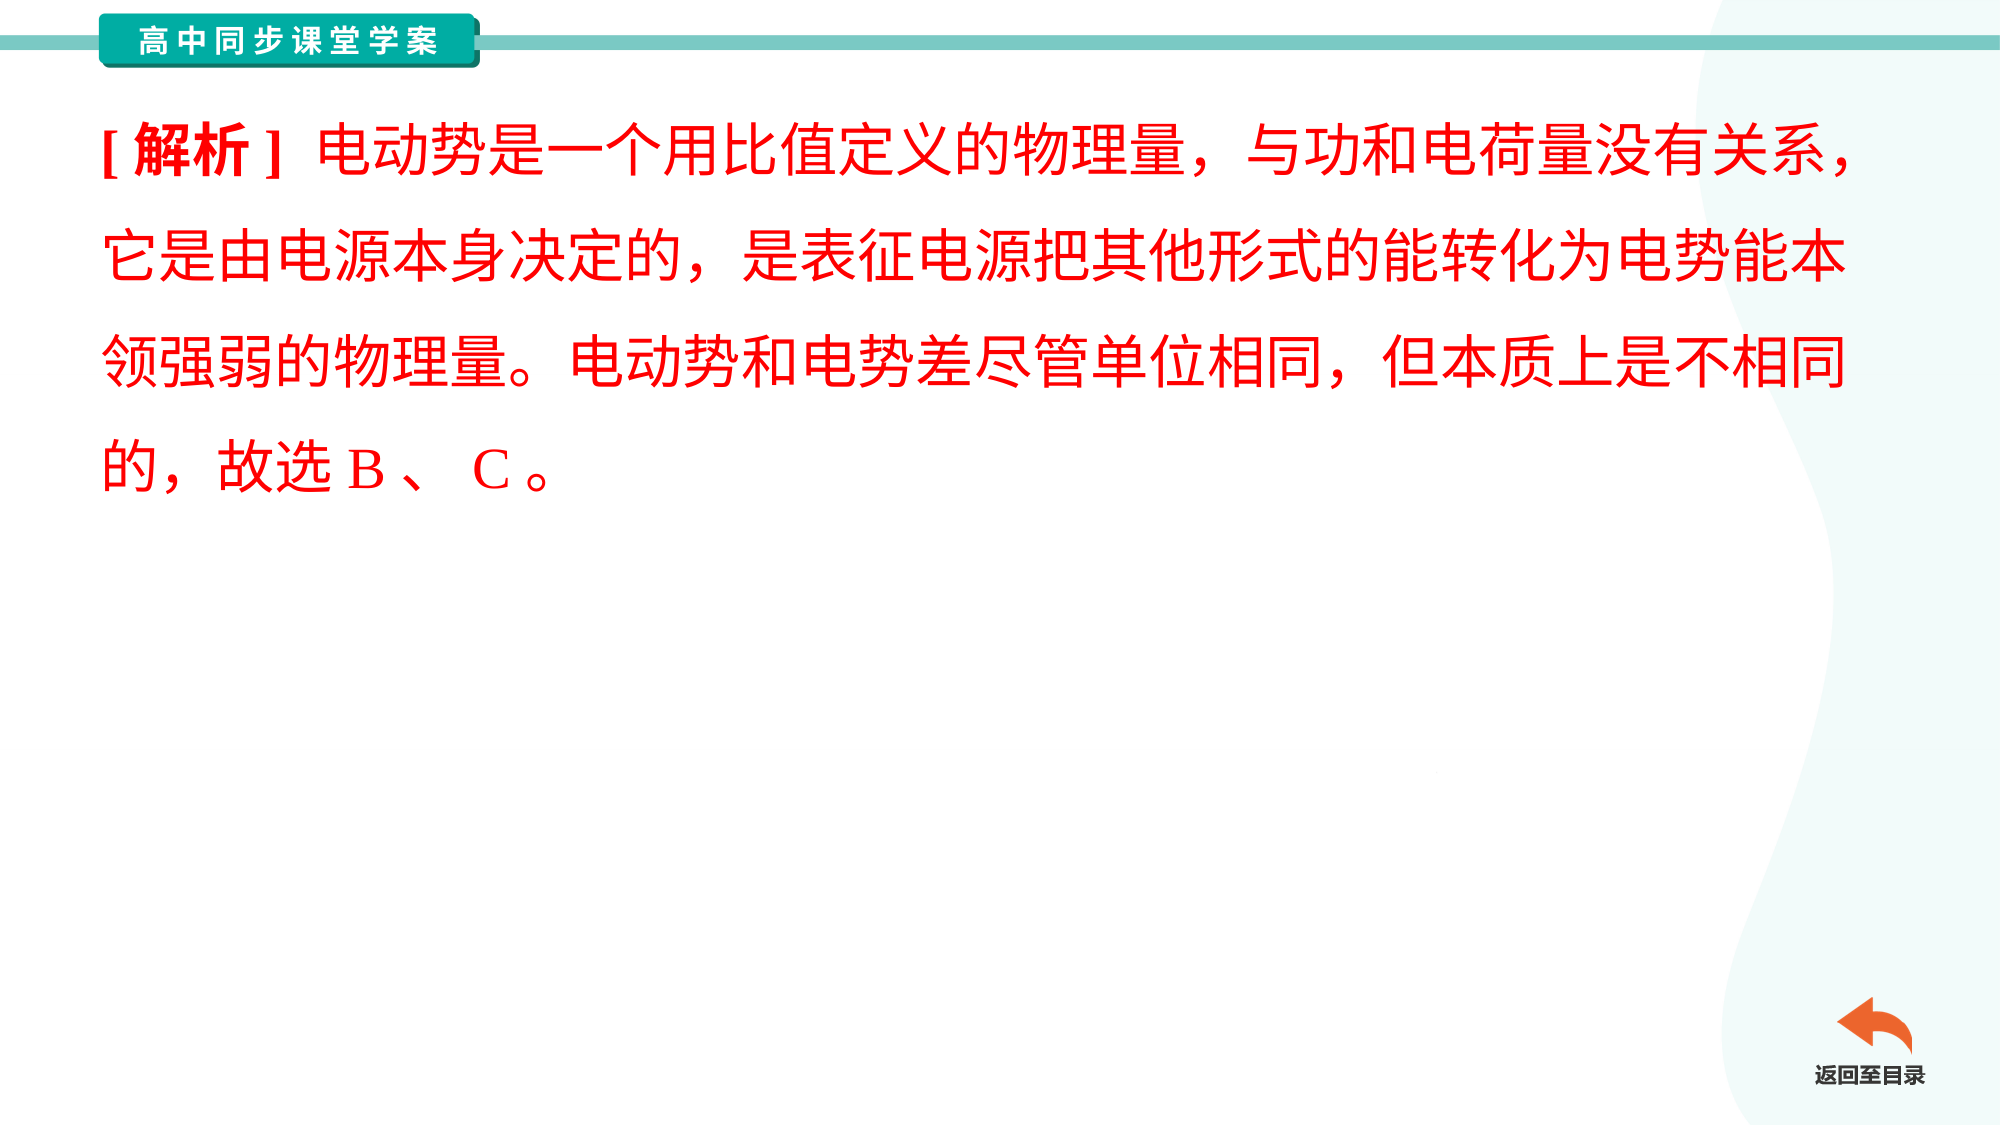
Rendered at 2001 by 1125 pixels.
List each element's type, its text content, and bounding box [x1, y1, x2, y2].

text_box [解析] 电动势是一个用比值定义的物理量，与功和电荷量没有关系， 它是由电源本身决定的，是表征电源把其他形式的能转化为电势能本 领强弱的物理量。电动势和电势差尽管单位相同，但本质上是不相同 的，故选B、C。 [100, 76, 1899, 489]
picture [0, 0, 2000, 1125]
